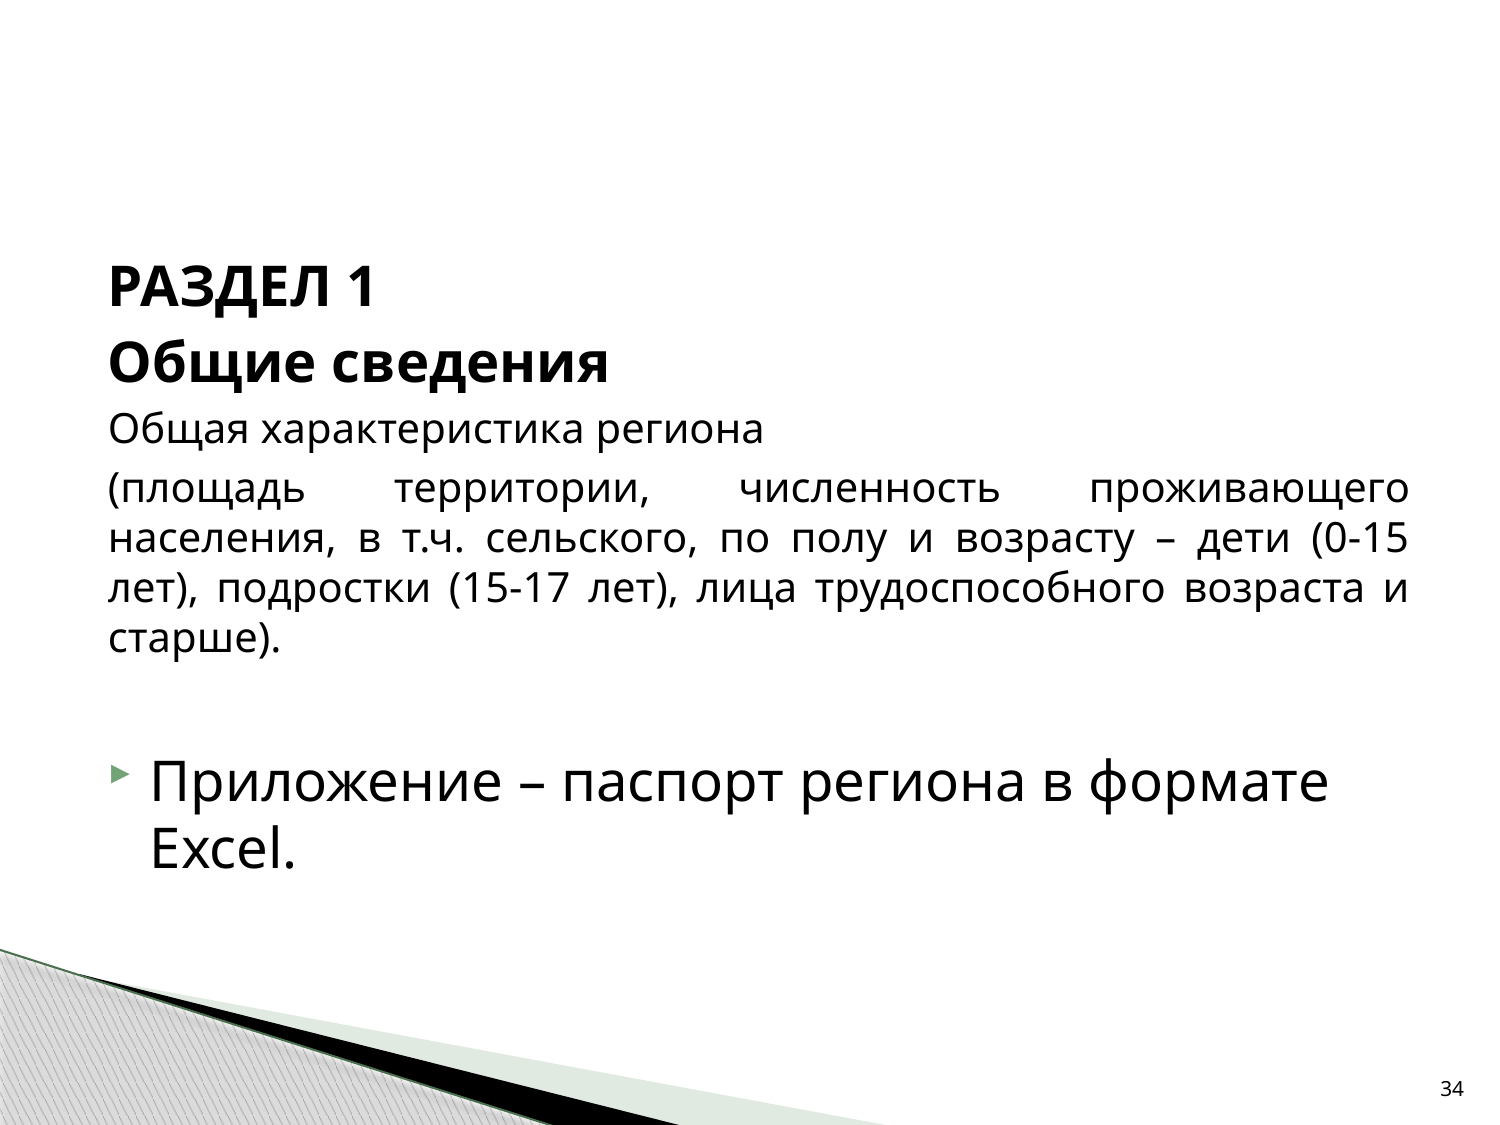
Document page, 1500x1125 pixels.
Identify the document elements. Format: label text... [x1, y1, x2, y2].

slide_number 34 [1418, 1051, 1479, 1112]
table_cell [0, 953, 74, 978]
table_cell [100, 986, 542, 1125]
list РАЗДЕЛ 1 Общие сведения Общая характеристика региона (площадь территории, численность проживающего населения, в т.ч. сельского, по полу и возрасту – дети (0-15 лет), подростки (15-17 лет), лица трудоспособного возраста и старше). Приложение – паспорт региона в формате Excel. [74, 242, 1426, 986]
table_cell [174, 1013, 525, 1125]
